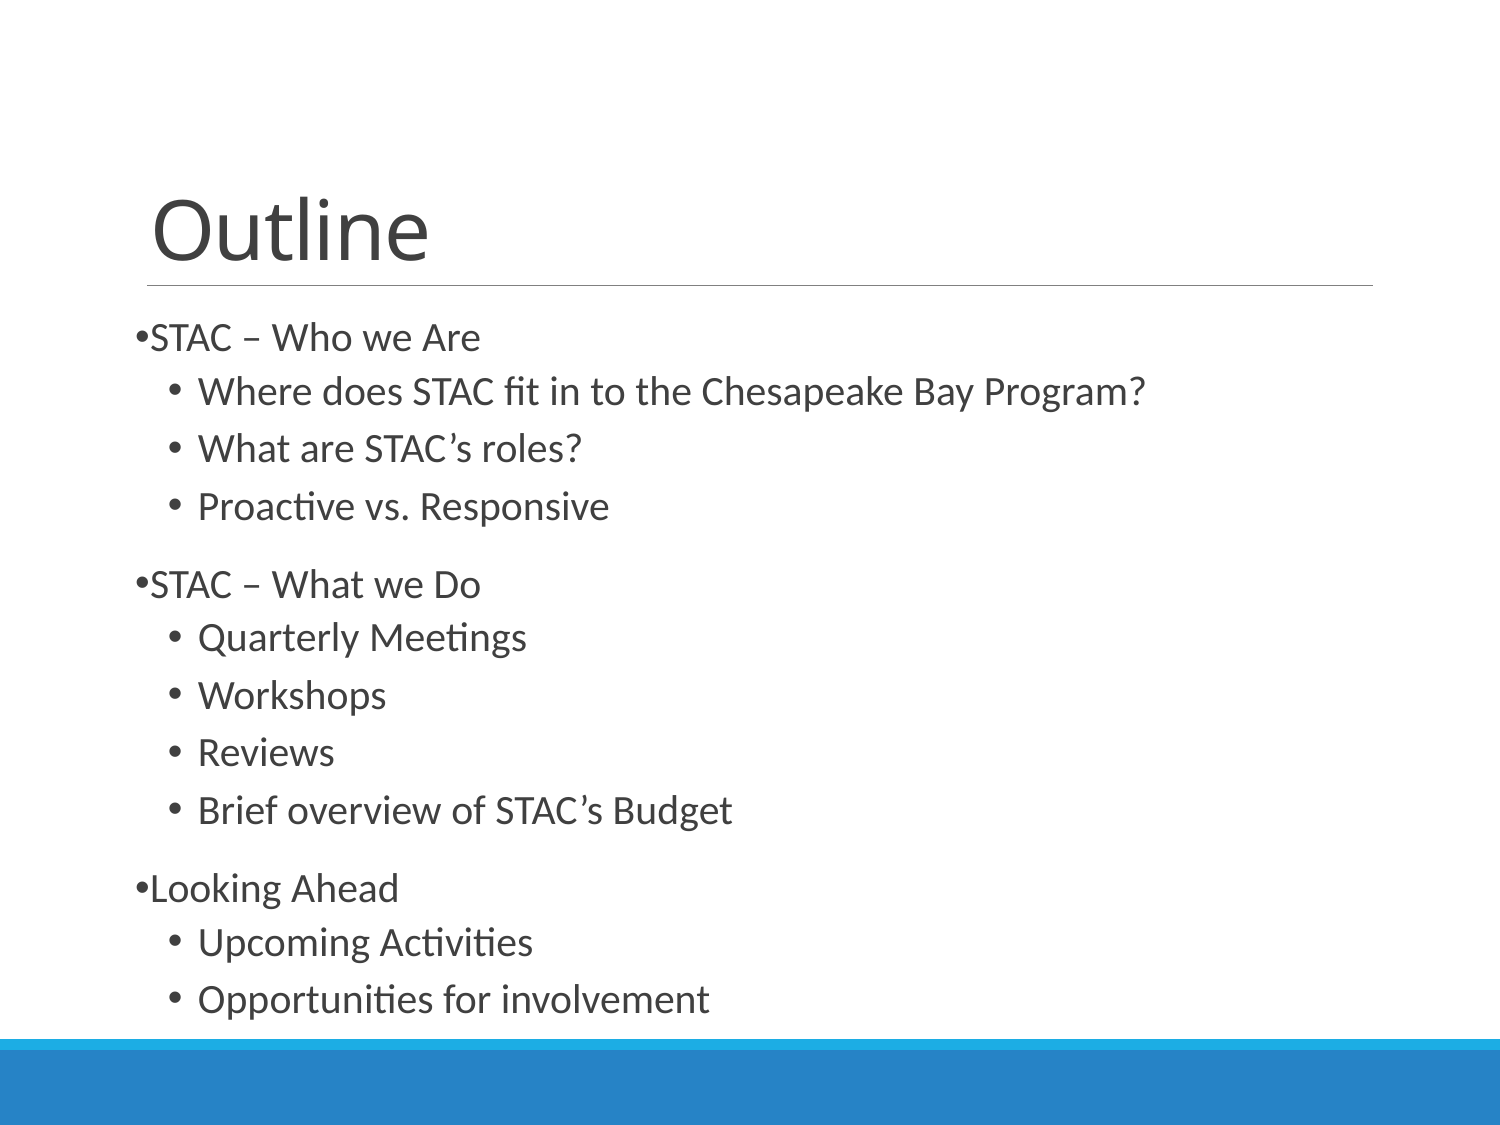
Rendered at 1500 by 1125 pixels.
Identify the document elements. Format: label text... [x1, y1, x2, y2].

title Outline [135, 47, 1373, 285]
list STAC – Who we Are Where does STAC fit in to the Chesapeake Bay Program? What are STAC’s roles? Proactive vs. Responsive STAC – What we Do Quarterly Meetings Workshops Reviews Brief overview of STAC’s Budget Looking Ahead Upcoming Activities Opportunities for involvement [135, 308, 1373, 969]
